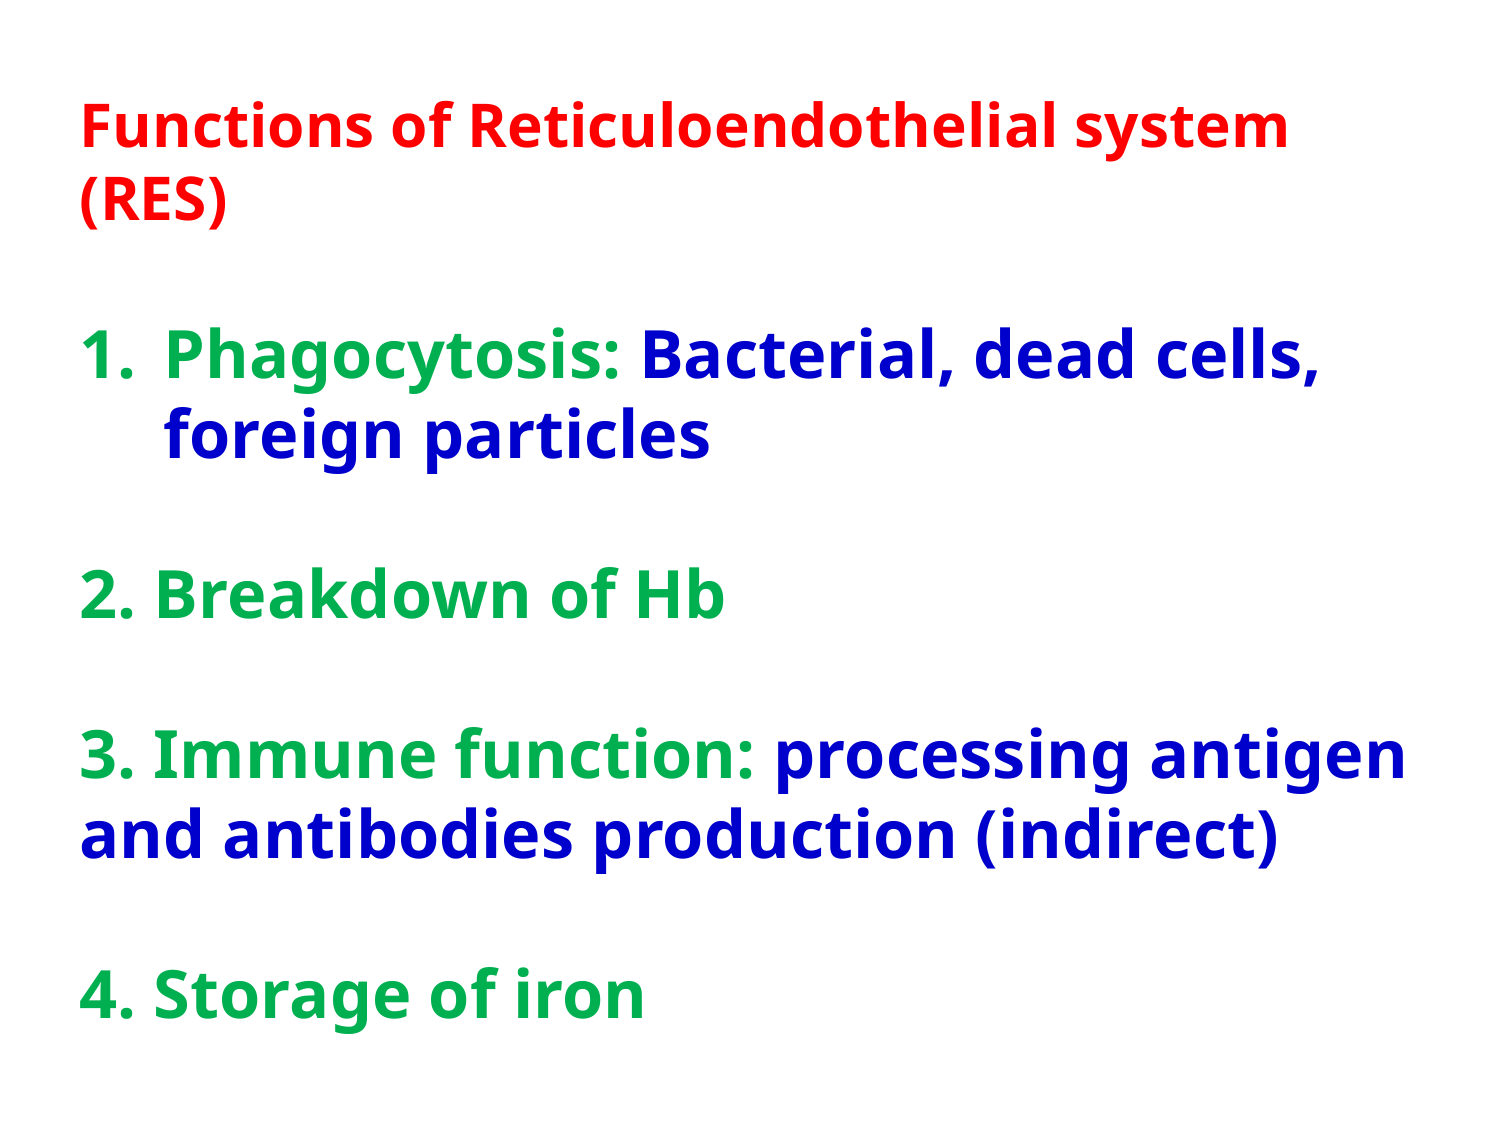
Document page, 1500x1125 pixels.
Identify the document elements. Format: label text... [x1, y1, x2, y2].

text_box Functions of Reticuloendothelial system (RES) Phagocytosis: Bacterial, dead cells, foreign particles 2. Breakdown of Hb 3. Immune function: processing antigen and antibodies production (indirect) 4. Storage of iron [64, 0, 1471, 1040]
